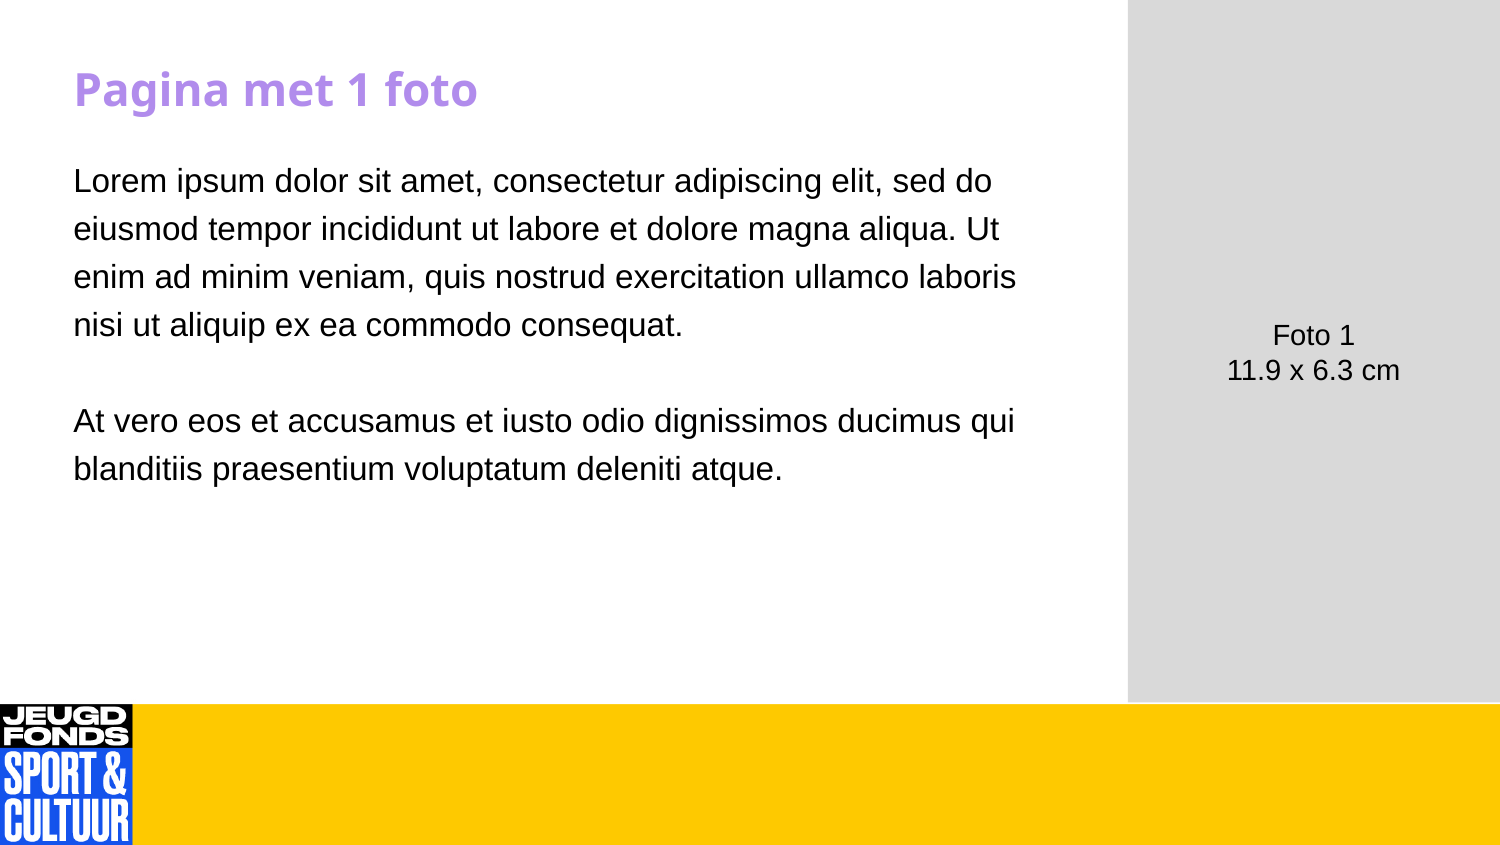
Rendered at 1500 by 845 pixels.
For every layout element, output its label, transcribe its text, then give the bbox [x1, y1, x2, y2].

list Lorem ipsum dolor sit amet, consectetur adipiscing elit, sed do eiusmod tempor incididunt ut labore et dolore magna aliqua. Ut enim ad minim veniam, quis nostrud exercitation ullamco laboris nisi ut aliquip ex ea commodo consequat. At vero eos et accusamus et iusto odio dignissimos ducimus qui blanditiis praesentium voluptatum deleniti atque. [73, 151, 1067, 646]
text_box Foto 1 11.9 x 6.3 cm [1126, 0, 1500, 704]
picture [0, 0, 1500, 845]
text_box Pagina met 1 foto [73, 60, 1067, 119]
